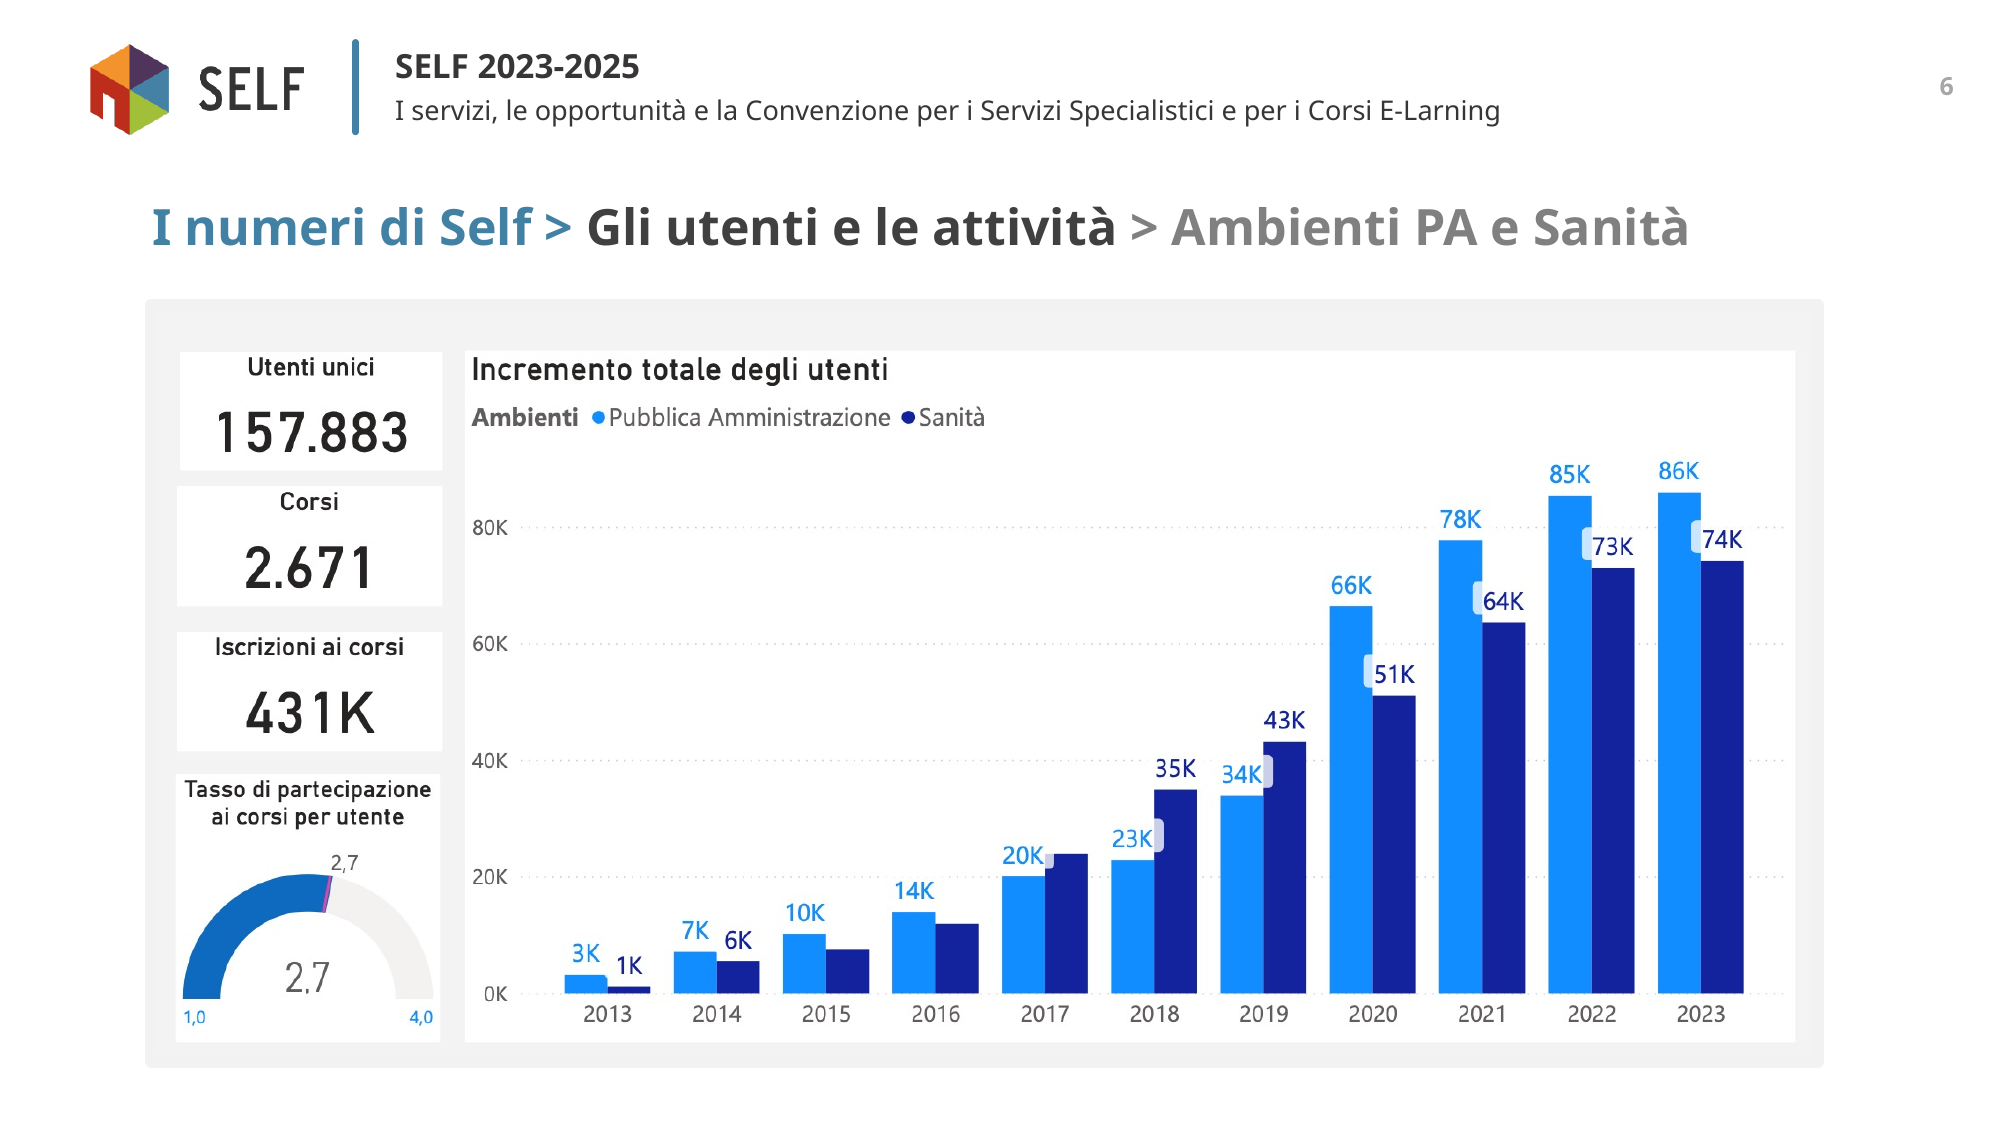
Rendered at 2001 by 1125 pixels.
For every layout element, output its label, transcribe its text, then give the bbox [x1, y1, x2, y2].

list SELF 2023-2025 [380, 42, 1744, 69]
title I numeri di Self > Gli utenti e le attività > Ambienti PA e Sanità [137, 180, 1863, 278]
picture [90, 44, 304, 135]
picture [157, 311, 1812, 1056]
list I servizi, le opportunità e la Convenzione per i Servizi Specialistici e per i Corsi E-Larning [380, 69, 1812, 155]
